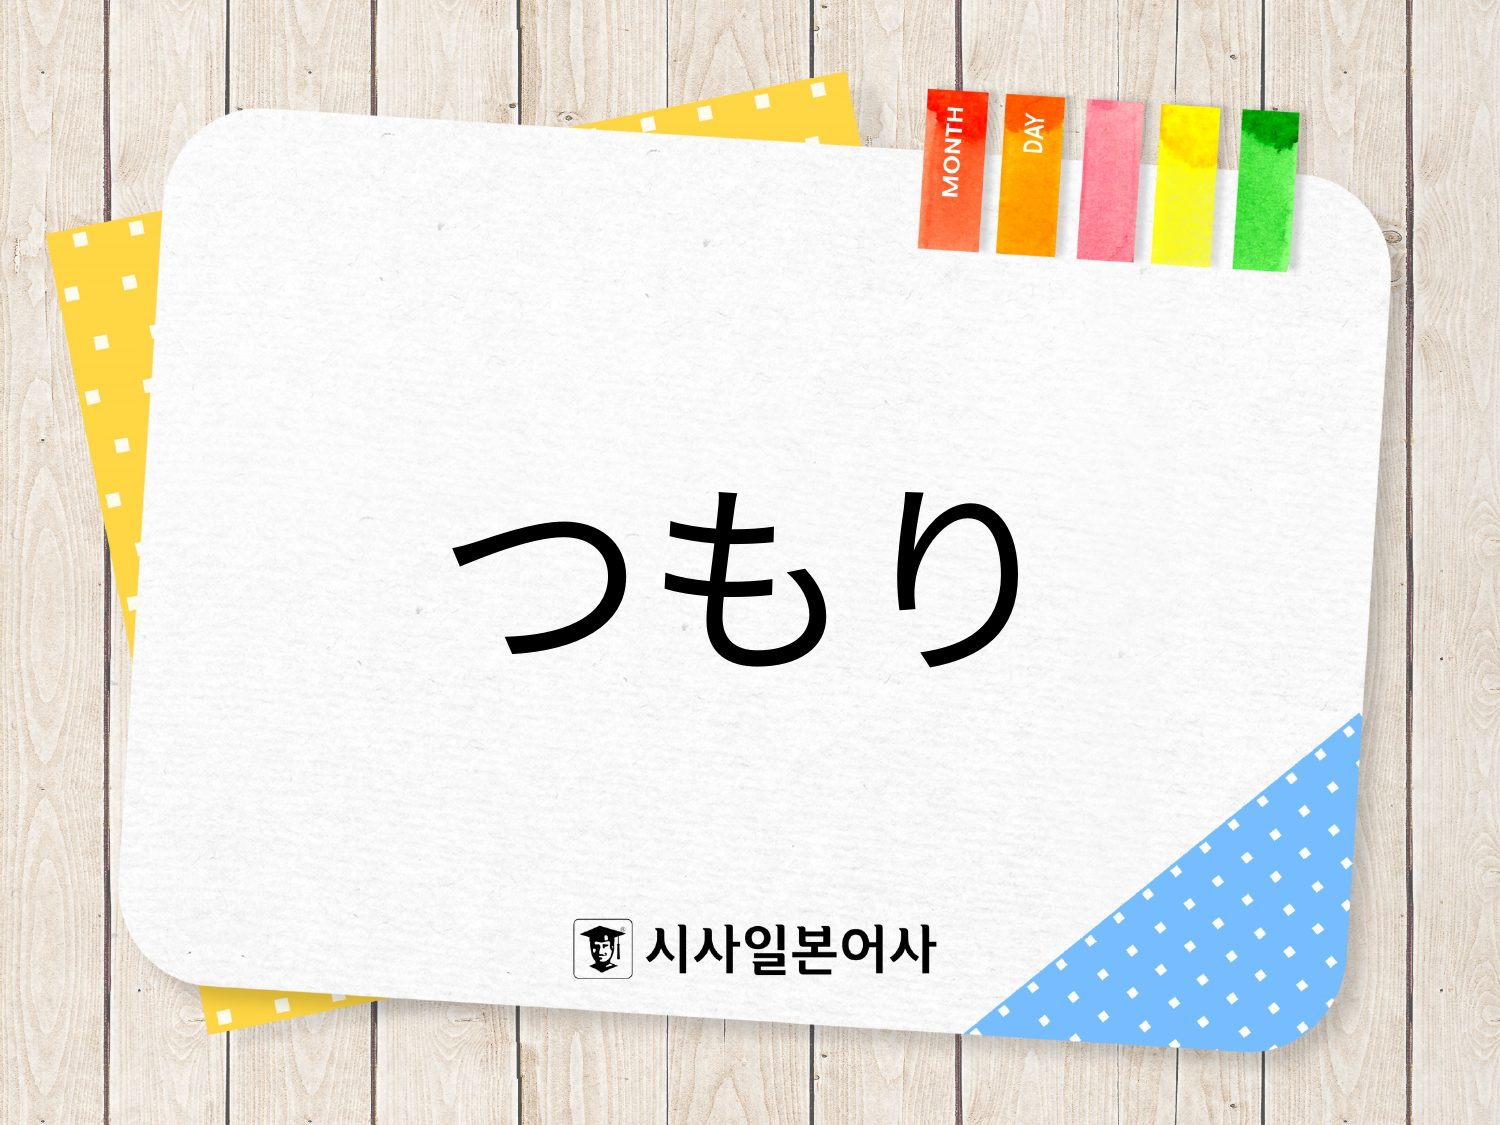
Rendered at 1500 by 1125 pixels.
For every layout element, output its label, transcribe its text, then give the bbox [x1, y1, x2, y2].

picture [0, 0, 1500, 1125]
title つもり [75, 338, 1425, 811]
